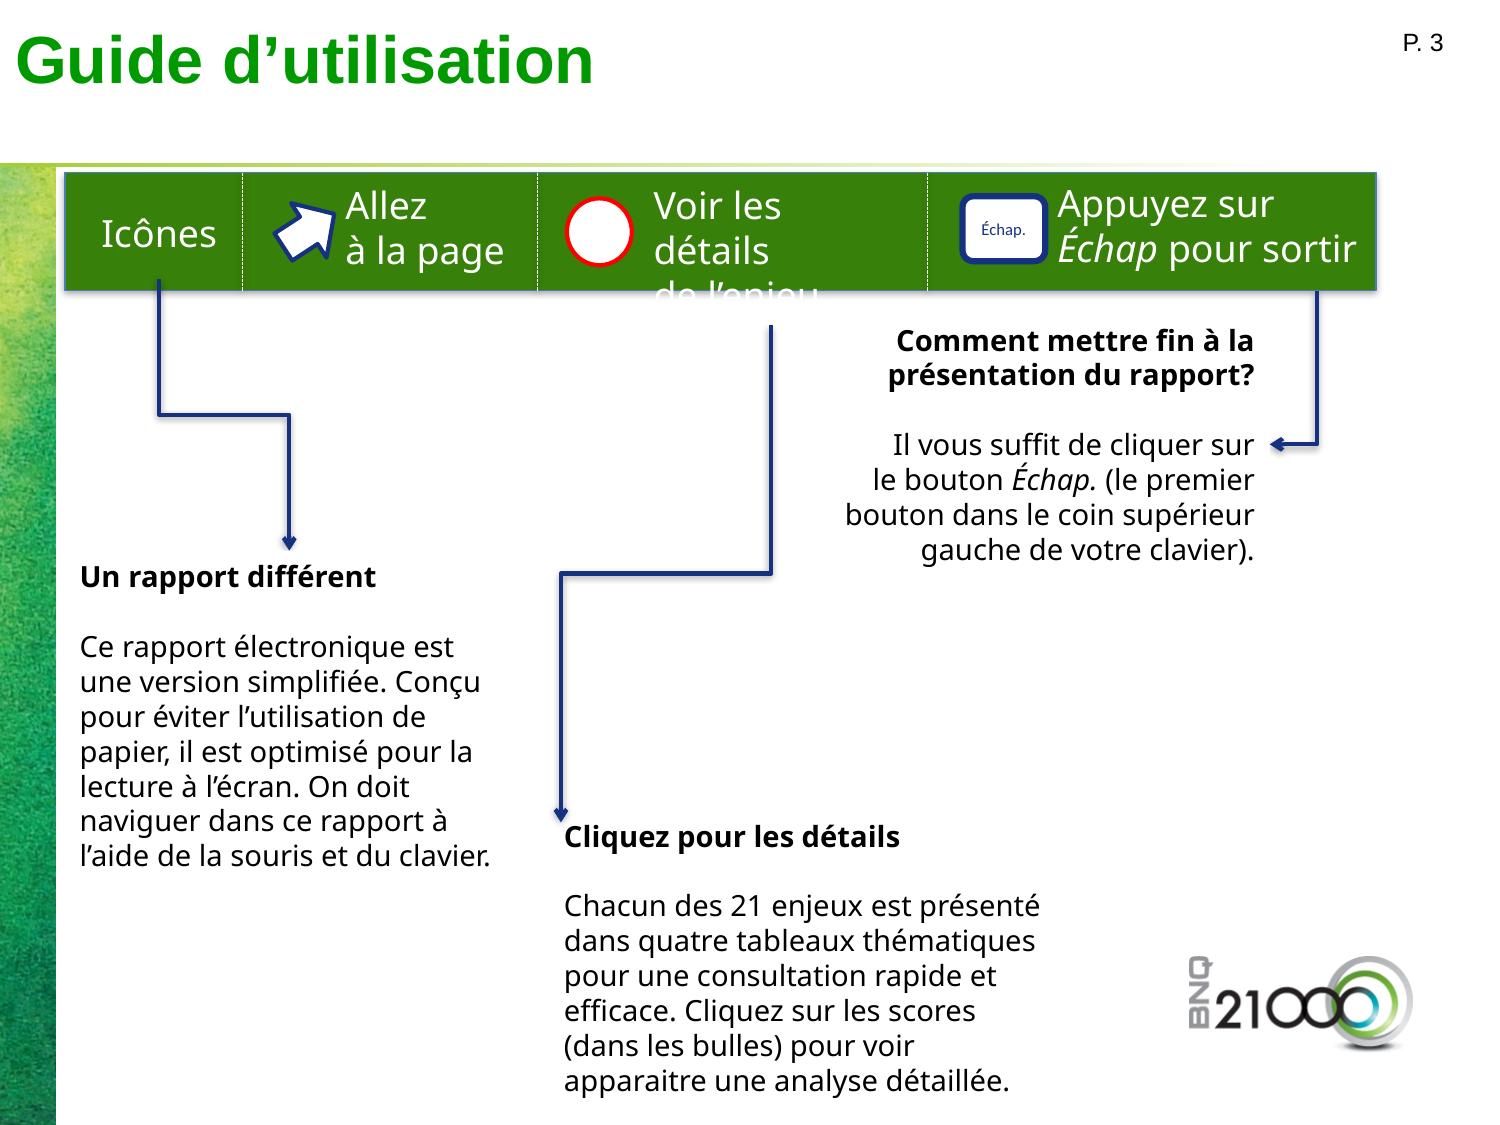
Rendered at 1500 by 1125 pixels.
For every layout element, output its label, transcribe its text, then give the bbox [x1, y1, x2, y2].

text_box Un rapport différent Ce rapport électronique est une version simplifiée. Conçu pour éviter l’utilisation de papier, il est optimisé pour la lecture à l’écran. On doit naviguer dans ce rapport à l’aide de la souris et du clavier. [64, 550, 514, 882]
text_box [64, 172, 1377, 291]
title Guide d’utilisation [0, 18, 1500, 150]
picture [0, 163, 1500, 1125]
text_box P. 3 [1387, 19, 1495, 64]
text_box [395, 446, 938, 657]
text_box Comment mettre fin à la présentation du rapport? Il vous suffit de cliquer sur le bouton Échap. (le premier bouton dans le coin supérieur gauche de votre clavier). [797, 314, 1270, 575]
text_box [1216, 343, 1371, 392]
text_box Cliquez pour les détails Chacun des 21 enjeux est présenté dans quatre tableaux thématiques pour une consultation rapide et efficace. Cliquez sur les scores (dans les bulles) pour voir apparaitre une analyse détaillée. [549, 810, 1069, 1071]
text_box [88, 349, 361, 480]
picture [1184, 955, 1418, 1055]
